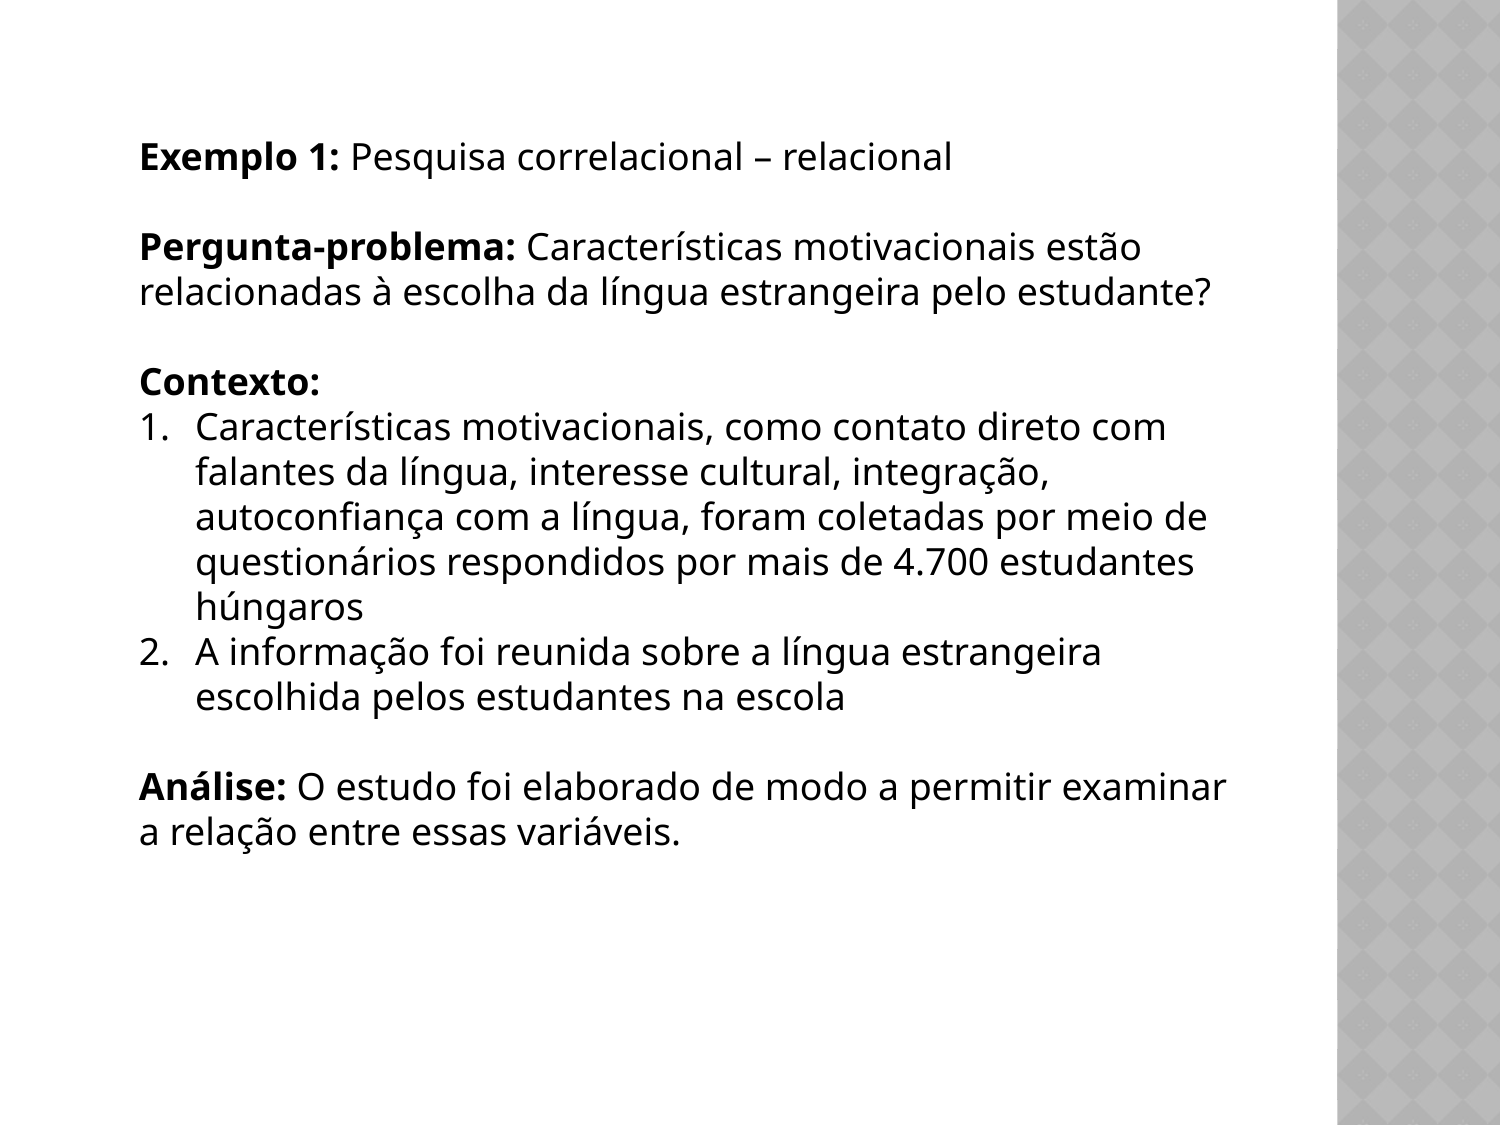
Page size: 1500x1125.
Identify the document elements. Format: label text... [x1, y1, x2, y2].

text_box Exemplo 1: Pesquisa correlacional – relacional Pergunta-problema: Características motivacionais estão relacionadas à escolha da língua estrangeira pelo estudante? Contexto: Características motivacionais, como contato direto com falantes da língua, interesse cultural, integração, autoconfiança com a língua, foram coletadas por meio de questionários respondidos por mais de 4.700 estudantes húngaros A informação foi reunida sobre a língua estrangeira escolhida pelos estudantes na escola Análise: O estudo foi elaborado de modo a permitir examinar a relação entre essas variáveis. [123, 125, 1247, 906]
